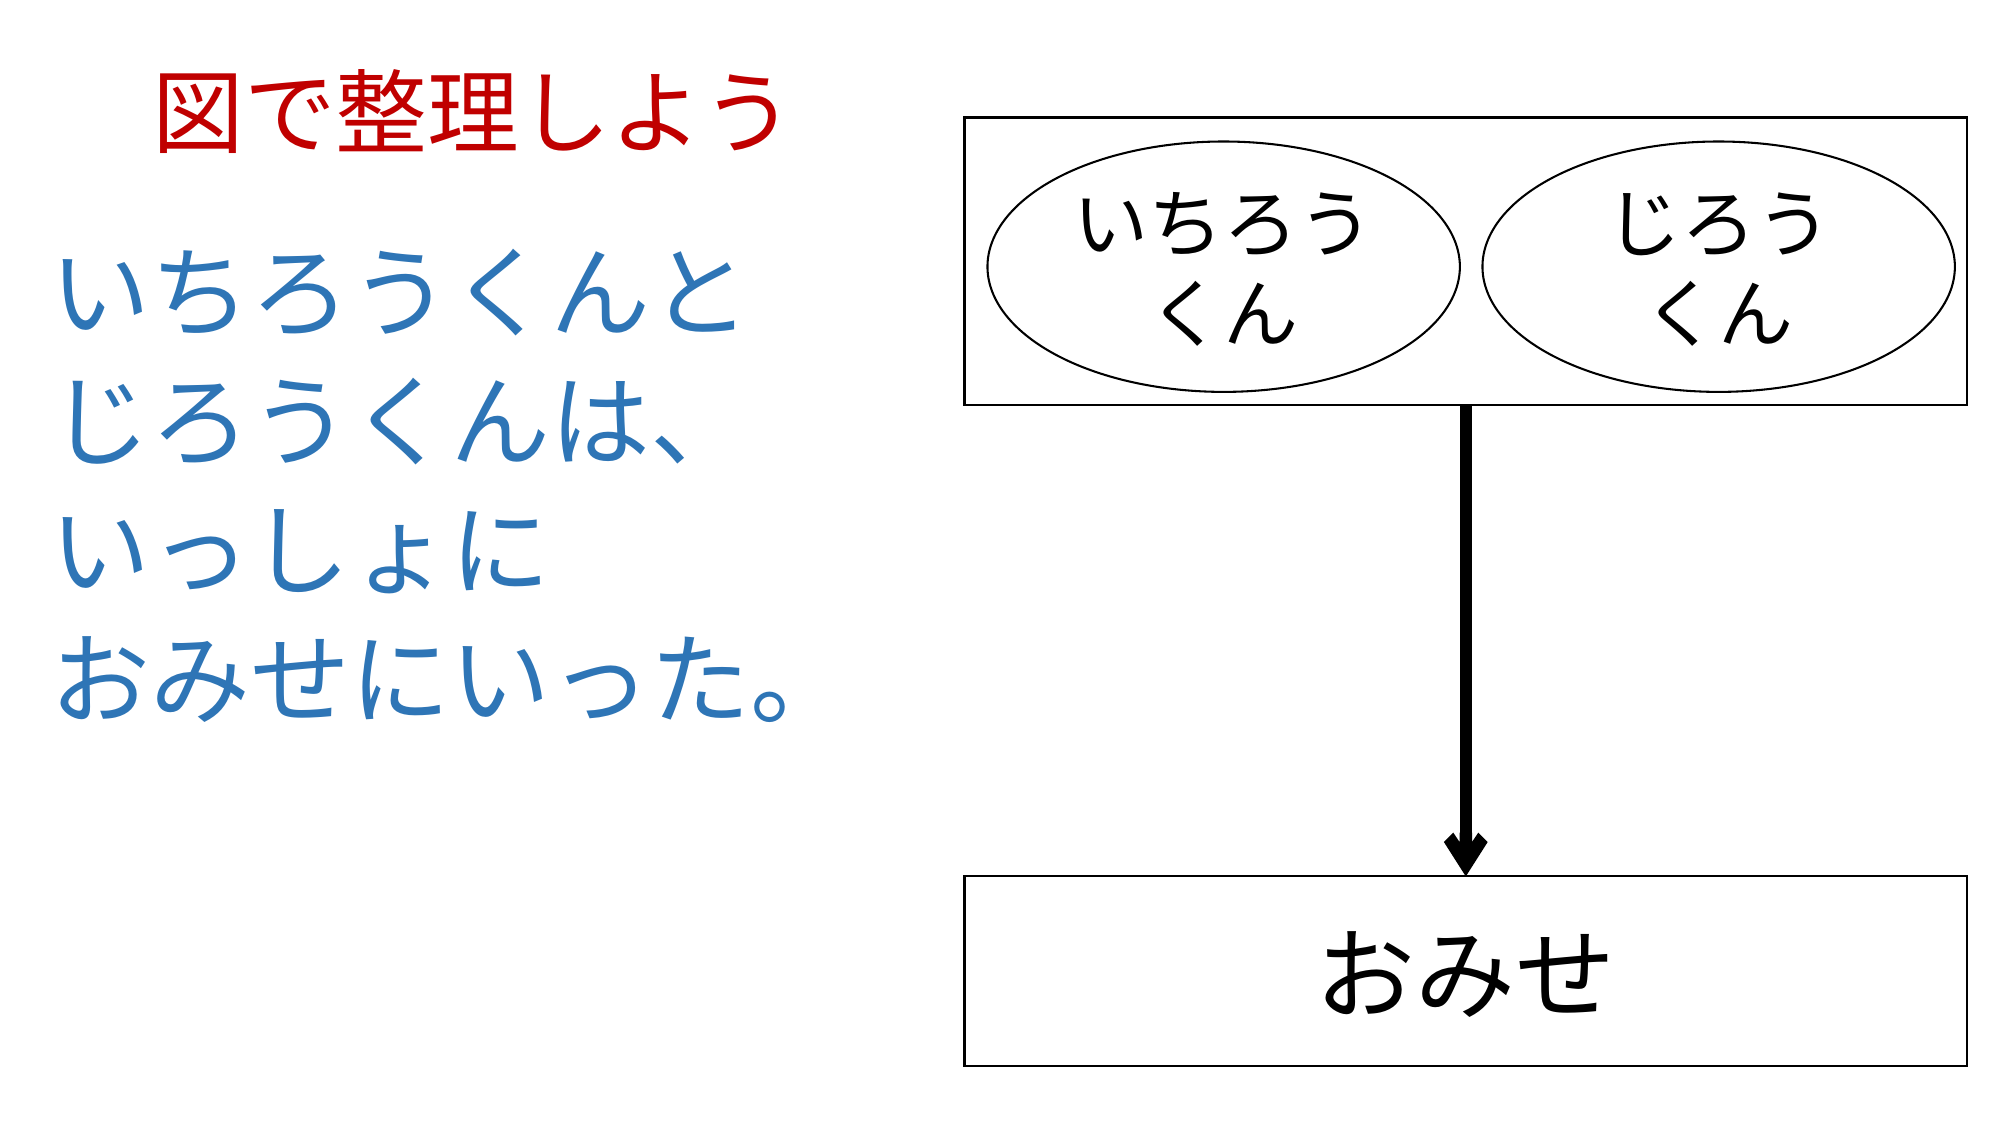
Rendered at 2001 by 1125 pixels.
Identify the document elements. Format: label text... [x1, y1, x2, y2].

text_box いちろう くん [986, 140, 1461, 393]
list いちろうくんと じろうくんは、 いっしょに おみせにいった。 [35, 236, 886, 950]
text_box おみせ [963, 875, 1968, 1067]
title 図で整理しよう [137, 59, 1863, 278]
text_box じろう くん [1481, 140, 1956, 393]
text_box [963, 116, 1968, 406]
